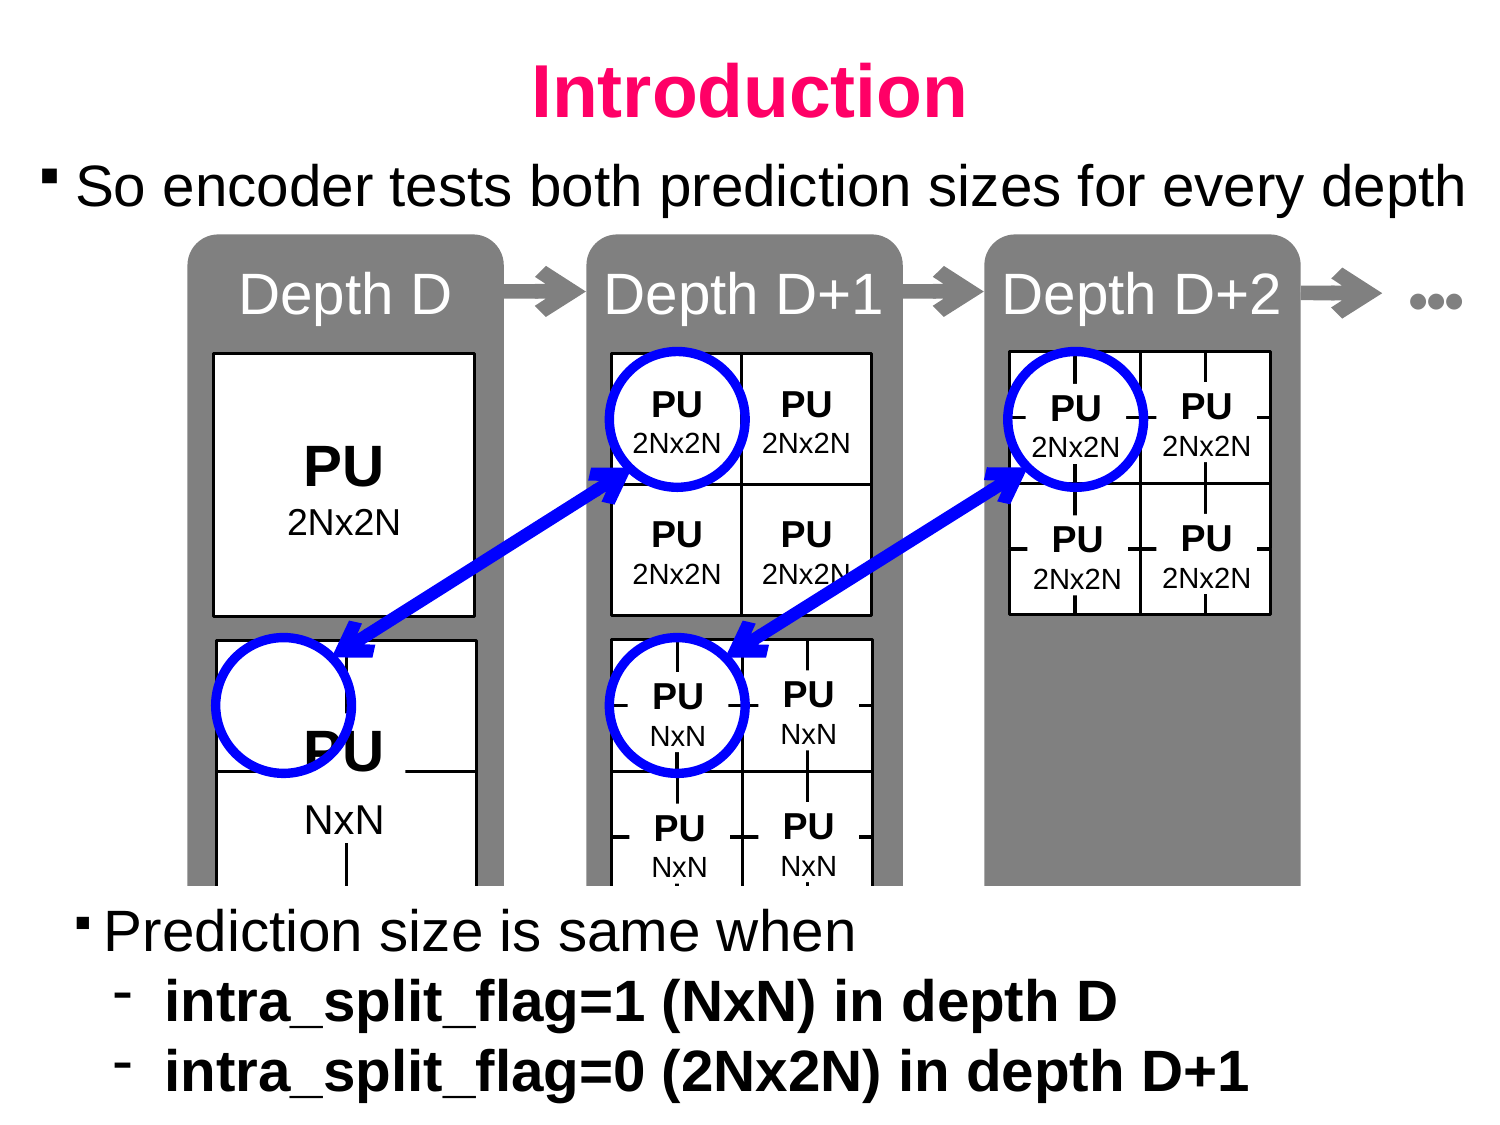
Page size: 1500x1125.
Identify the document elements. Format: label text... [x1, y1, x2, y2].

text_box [58, 351, 1407, 1114]
title Introduction [75, 45, 1425, 129]
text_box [902, 234, 1500, 929]
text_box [187, 234, 501, 349]
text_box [503, 234, 899, 349]
text_box So encoder tests both prediction sizes for every depth [23, 140, 1500, 226]
